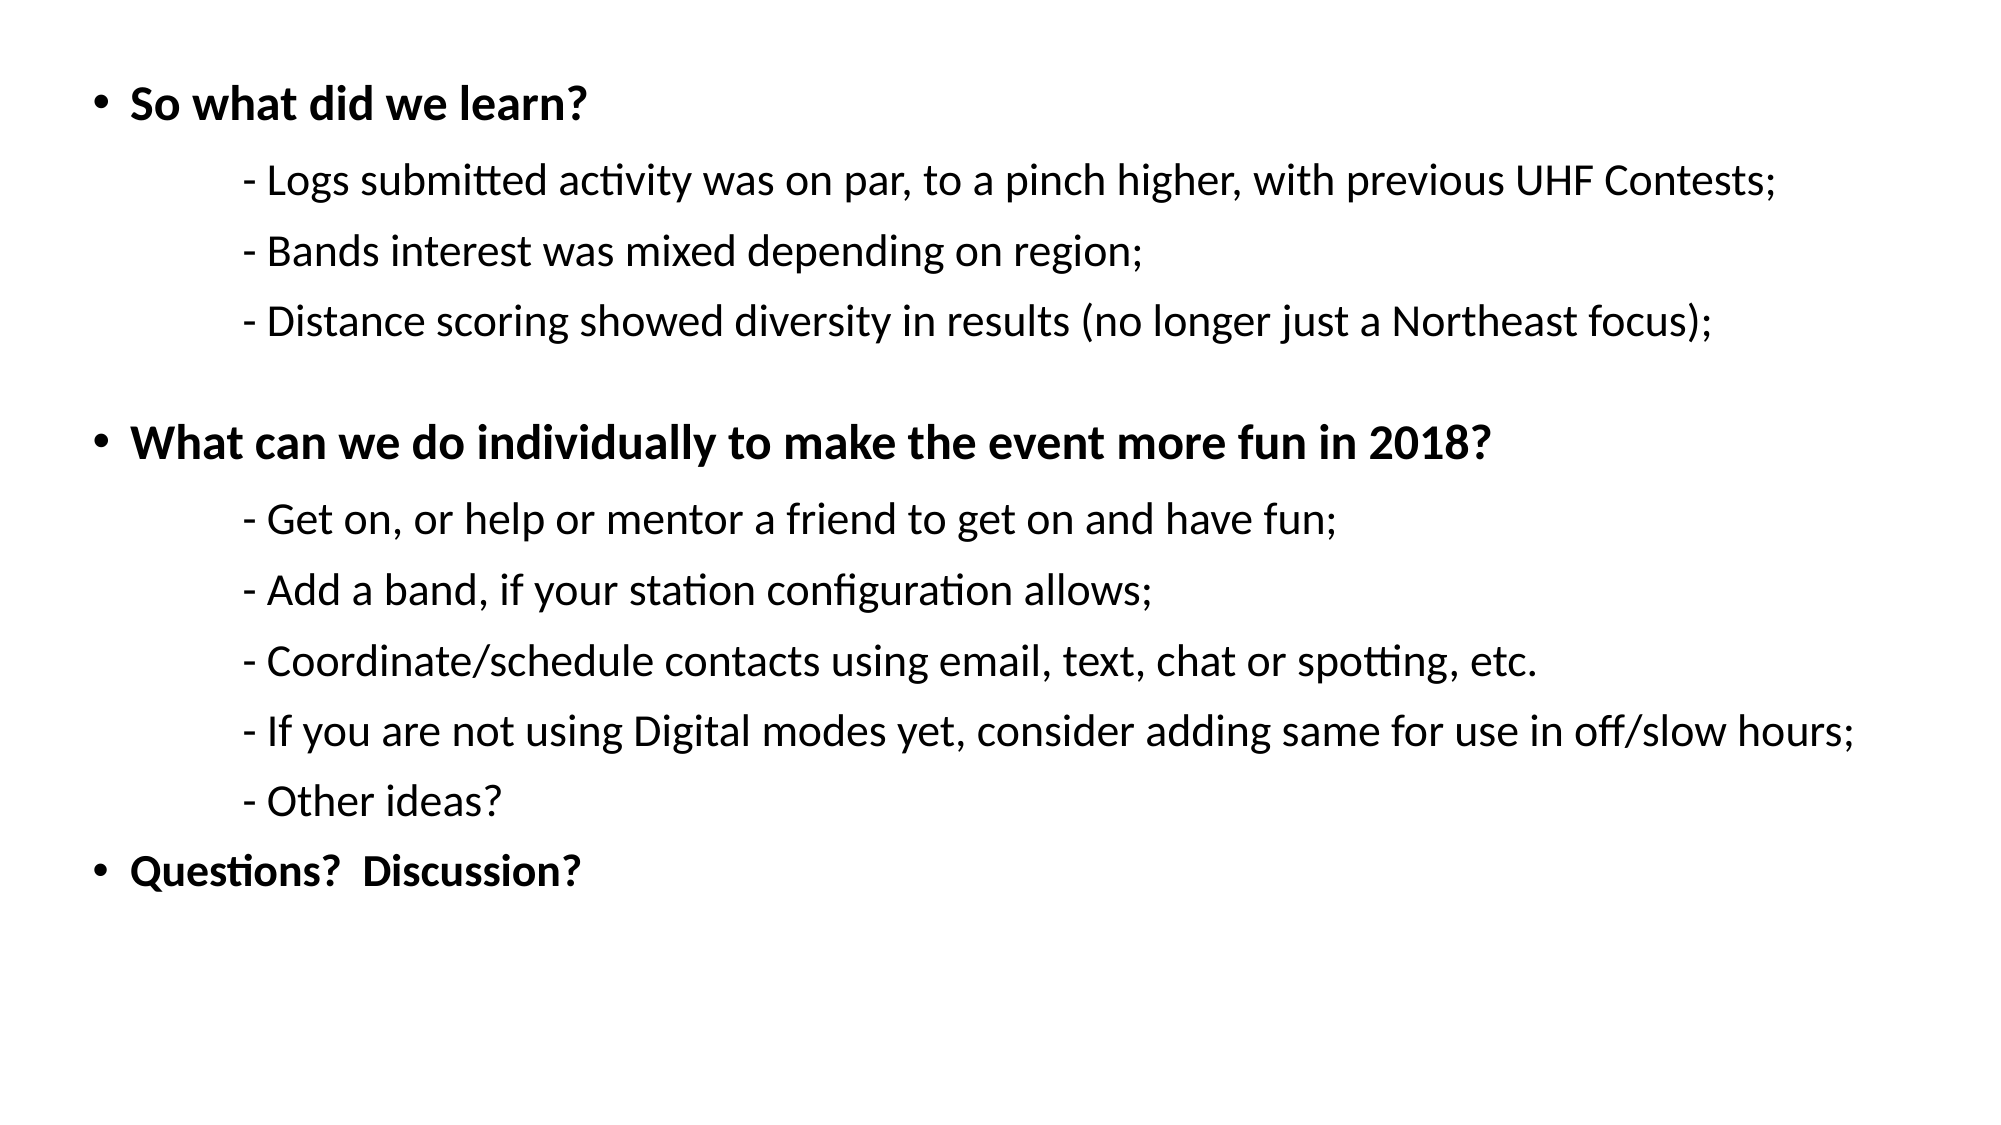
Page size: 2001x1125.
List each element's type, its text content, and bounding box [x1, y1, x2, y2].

list So what did we learn? - Logs submitted activity was on par, to a pinch higher, with previous UHF Contests; - Bands interest was mixed depending on region; - Distance scoring showed diversity in results (no longer just a Northeast focus); What can we do individually to make the event more fun in 2018? - Get on, or help or mentor a friend to get on and have fun; - Add a band, if your station configuration allows; - Coordinate/schedule contacts using email, text, chat or spotting, etc. - If you are not using Digital modes yet, consider adding same for use in off/slow hours; - Other ideas? Questions? Discussion? [77, 69, 1945, 1048]
